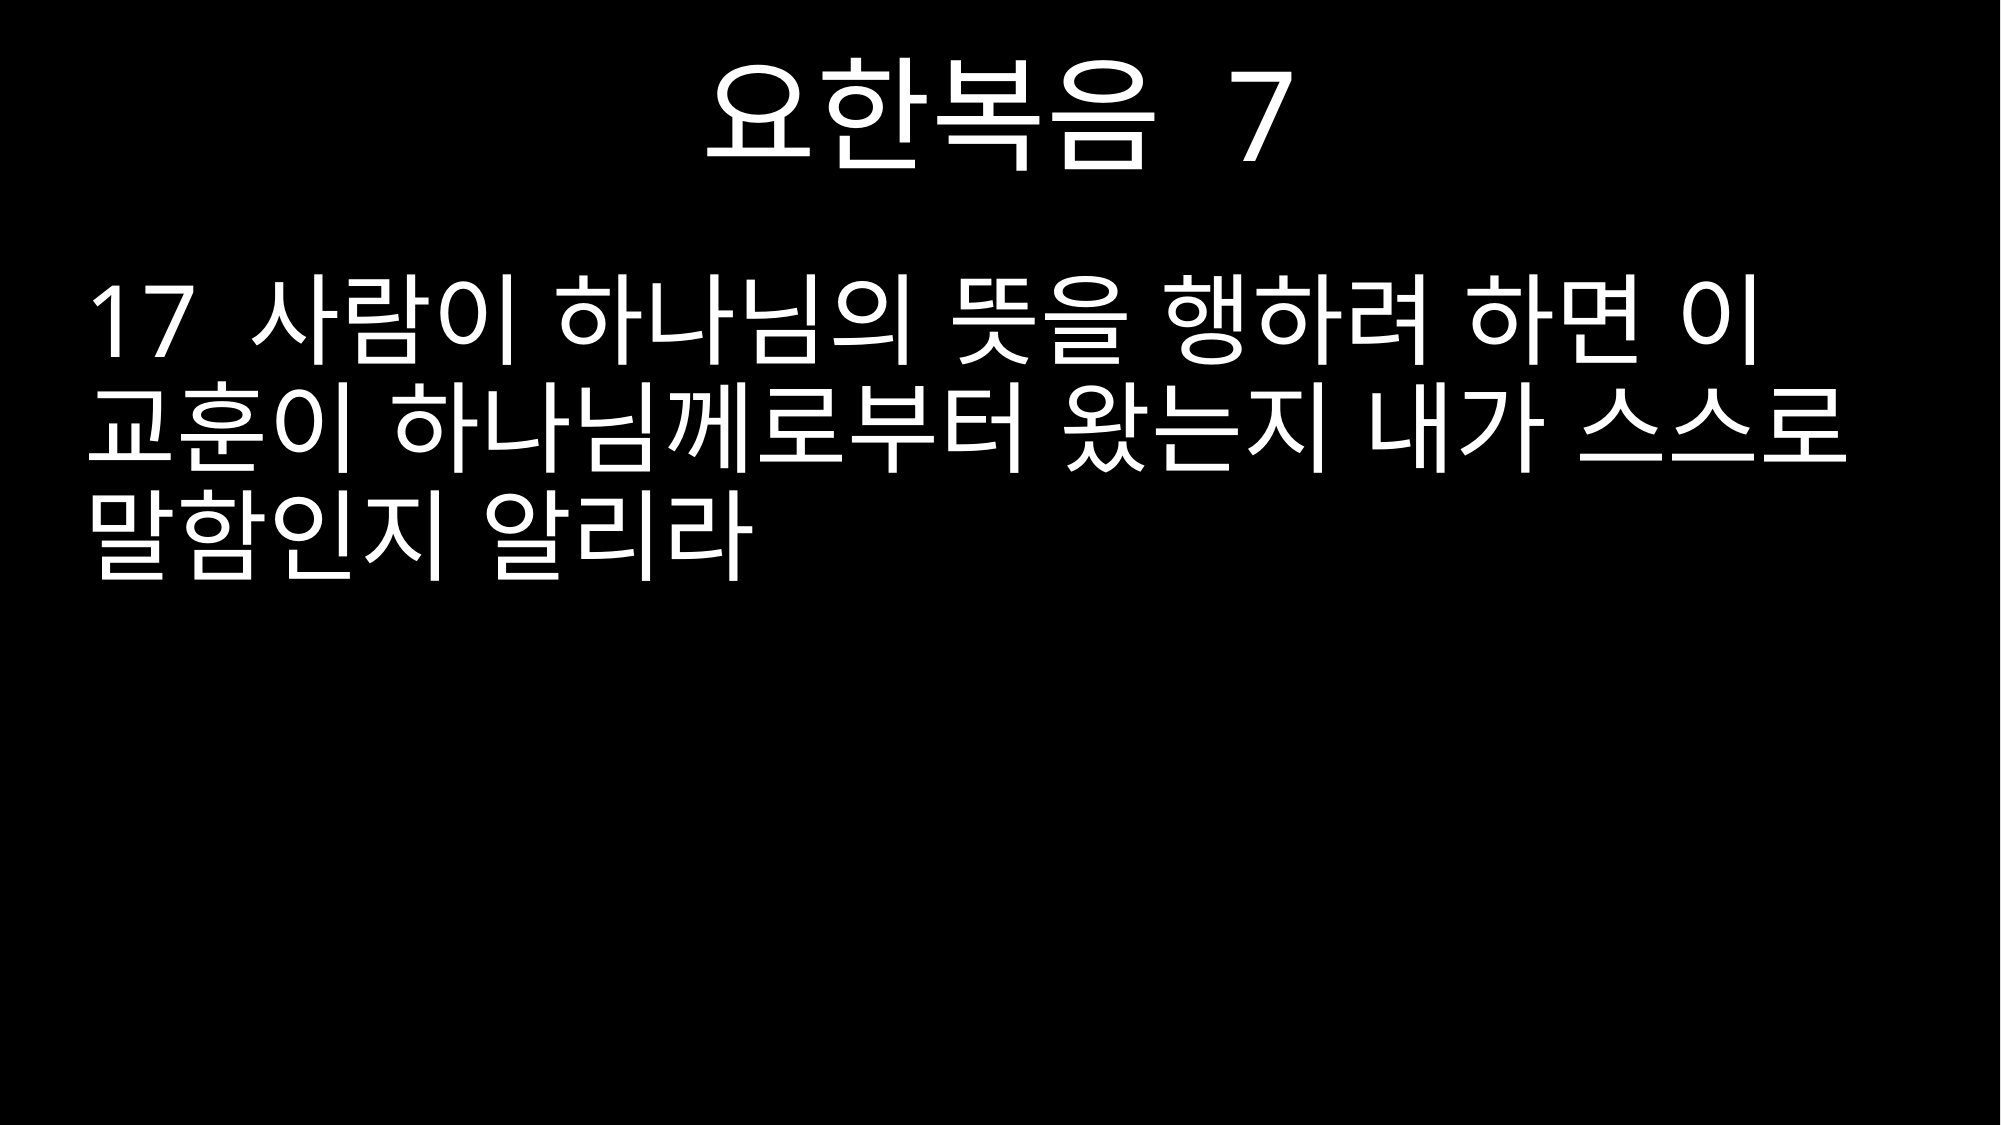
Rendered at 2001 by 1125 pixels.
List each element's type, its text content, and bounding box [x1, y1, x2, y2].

picture [0, 0, 2001, 1125]
list 17 사람이 하나님의 뜻을 행하려 하면 이 교훈이 하나님께로부터 왔는지 내가 스스로 말함인지 알리라 [69, 263, 1953, 423]
footer 요한복음 7 [0, 32, 2000, 192]
